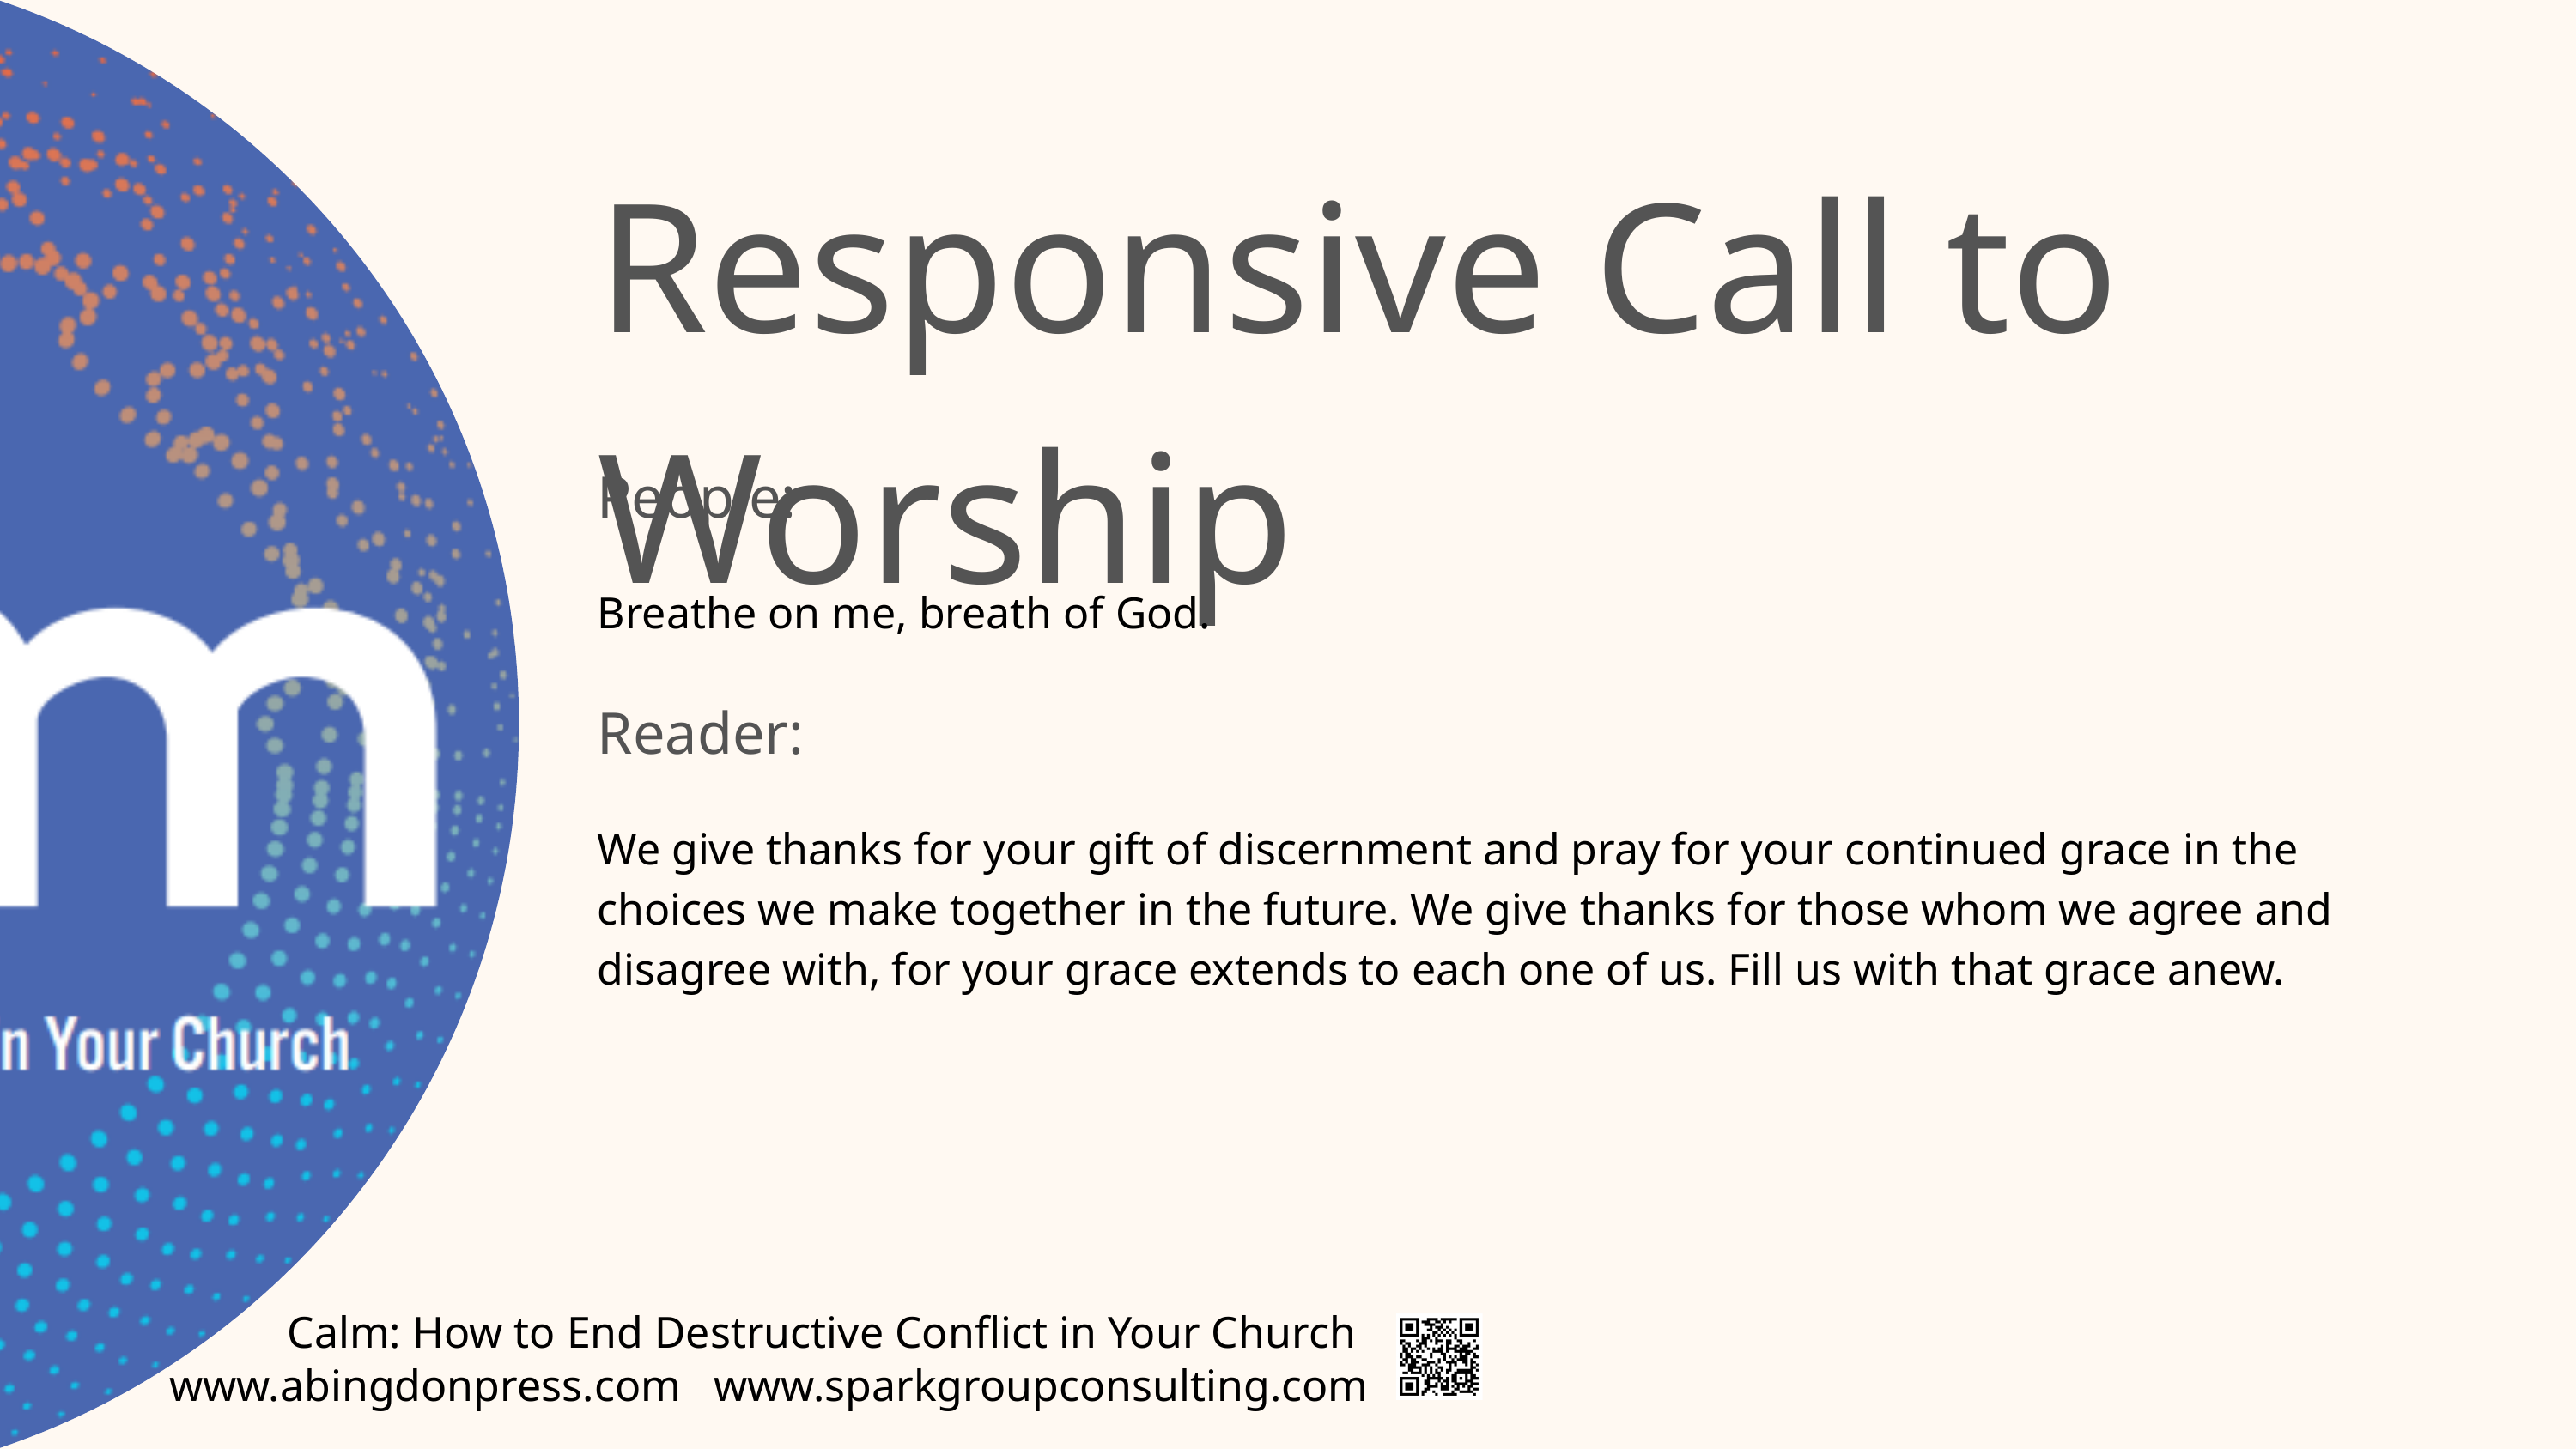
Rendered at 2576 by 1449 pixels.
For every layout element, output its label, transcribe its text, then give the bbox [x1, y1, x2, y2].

text_box People: [597, 449, 1606, 530]
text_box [0, 0, 519, 1449]
text_box Breathe on me, breath of God. [597, 577, 2039, 638]
text_box Reader: [597, 685, 1606, 767]
text_box www.abingdonpress.com [524, 1357, 714, 1410]
text_box Responsive Call to Worship [597, 118, 2522, 619]
text_box Calm: How to End Destructive Conflict in Your Church [524, 1296, 1475, 1357]
text_box [1418, 1313, 1483, 1400]
text_box We give thanks for your gift of discernment and pray for your continued grace in the choices we make together in the future. We give thanks for those whom we agree and disagree with, for your grace extends to each one of us. Fill us with that grace anew. [597, 814, 2432, 994]
text_box www.sparkgroupconsulting.com [714, 1357, 1418, 1410]
